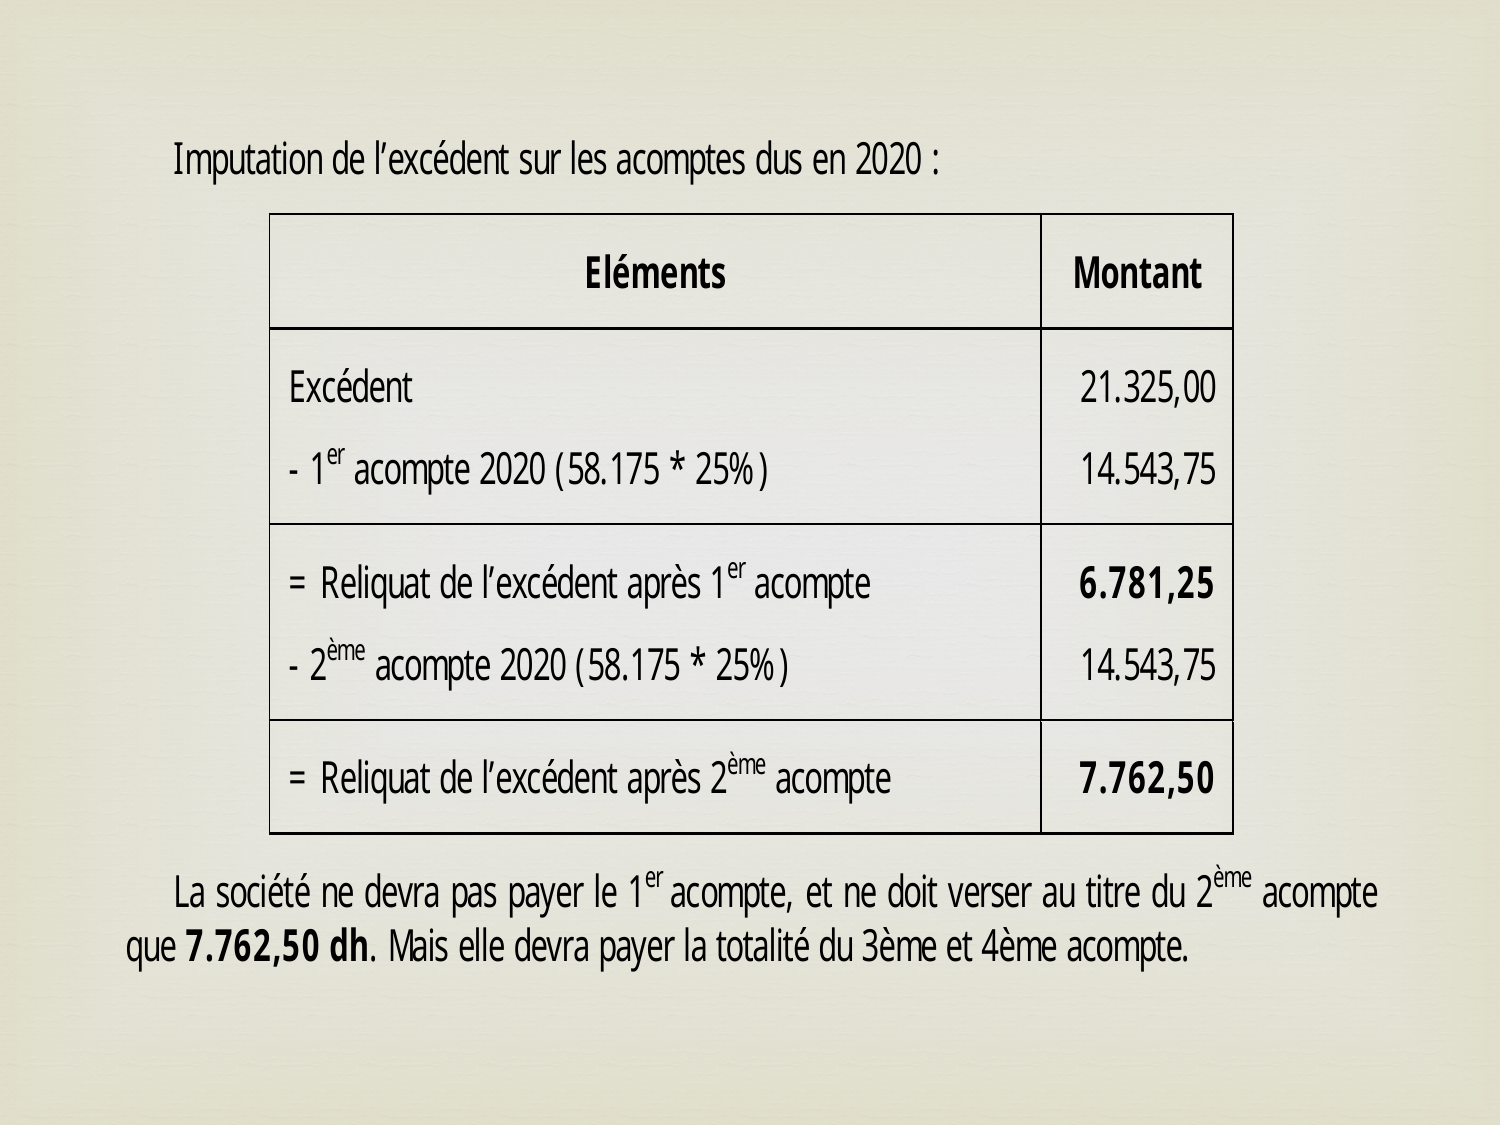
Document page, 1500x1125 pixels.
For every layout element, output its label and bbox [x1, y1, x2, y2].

picture [0, 101, 1500, 1000]
